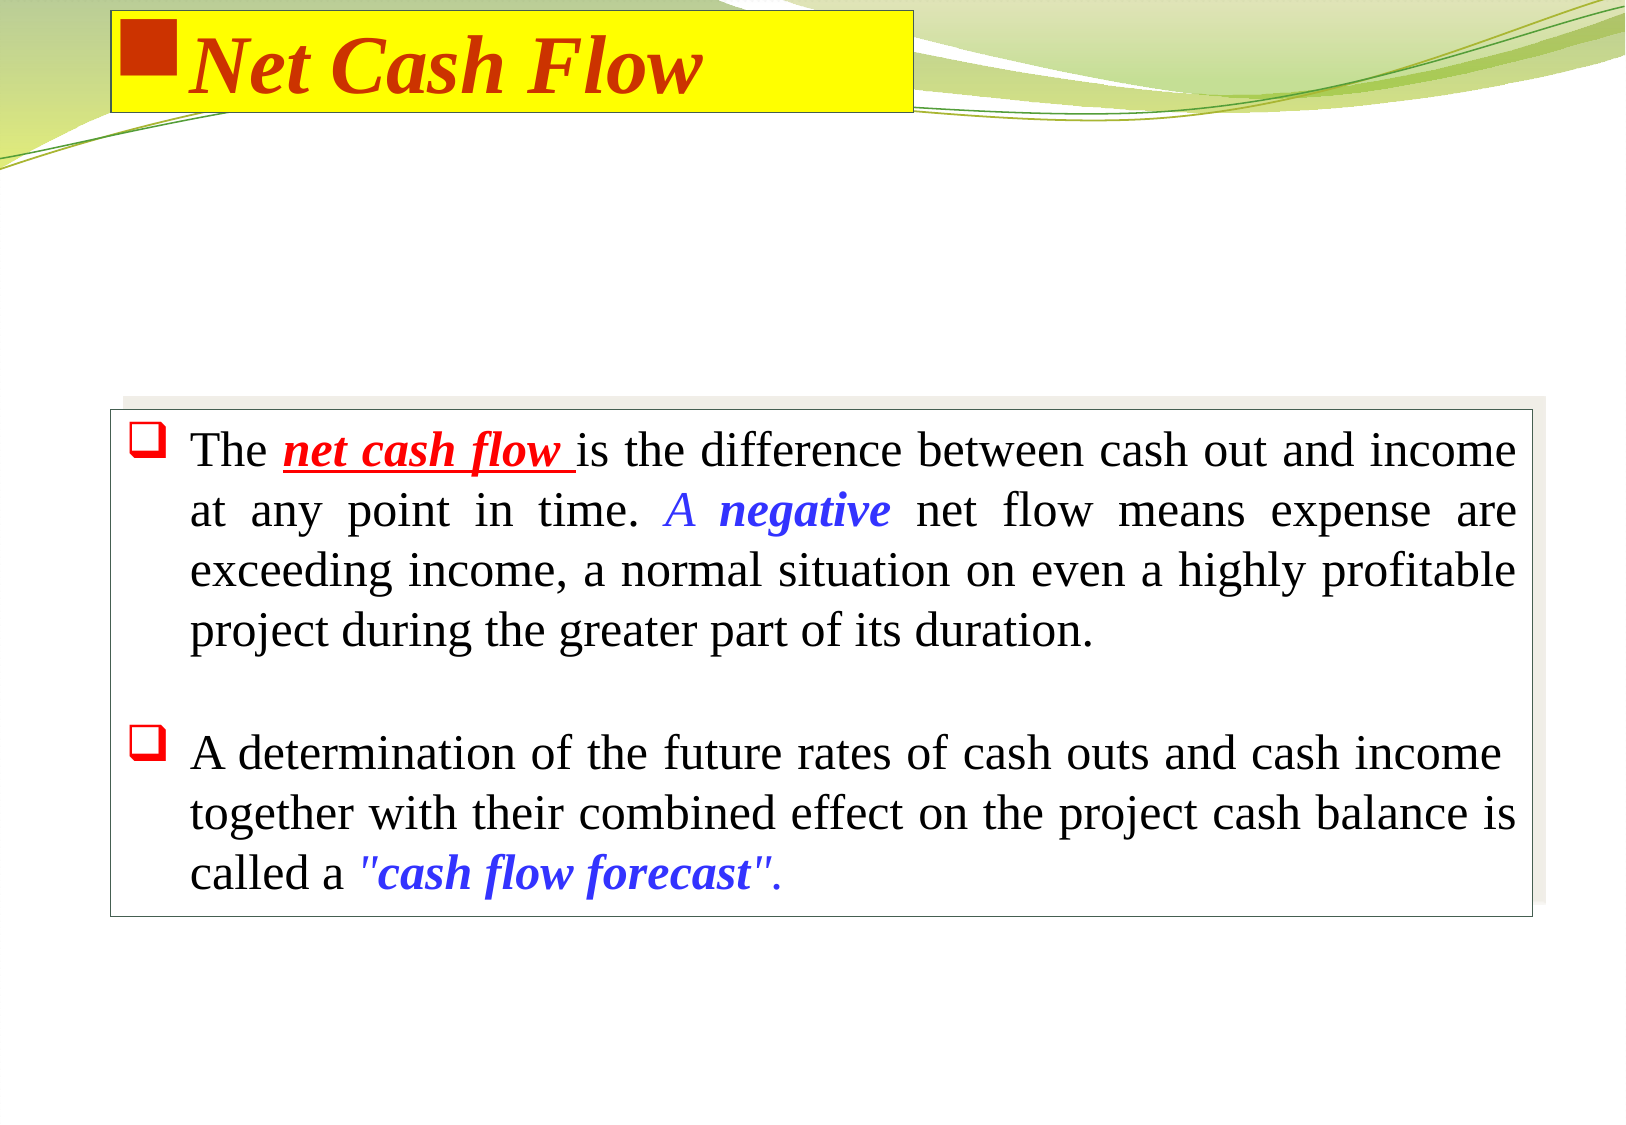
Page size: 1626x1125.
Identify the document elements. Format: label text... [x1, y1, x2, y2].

text_box Net Cash Flow [110, 10, 914, 113]
list The net cash flow is the difference between cash out and income at any point in time. A negative net flow means expense are exceeding income, a normal situation on even a highly profitable project during the greater part of its duration. A determination of the future rates of cash outs and cash income together with their combined effect on the project cash balance is called a "cash flow forecast". [110, 409, 1533, 917]
